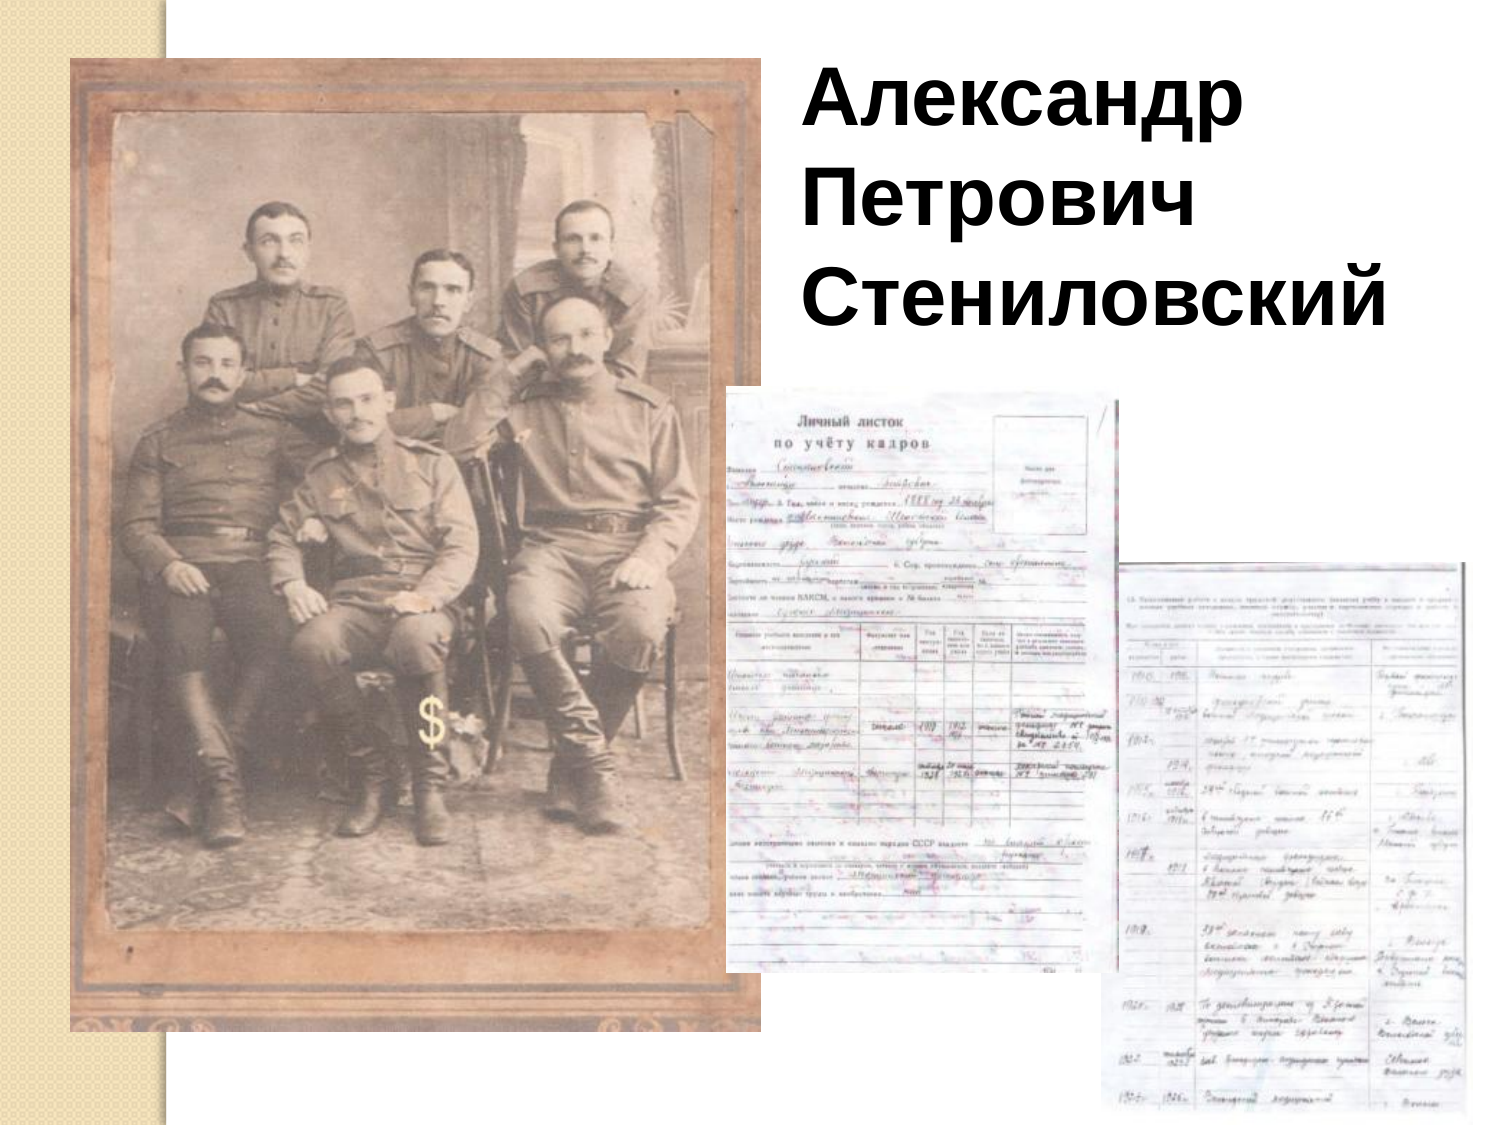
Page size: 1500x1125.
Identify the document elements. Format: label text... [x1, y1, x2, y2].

picture [70, 58, 1473, 1125]
text_box Александр Петрович Стениловский [785, 35, 1500, 450]
